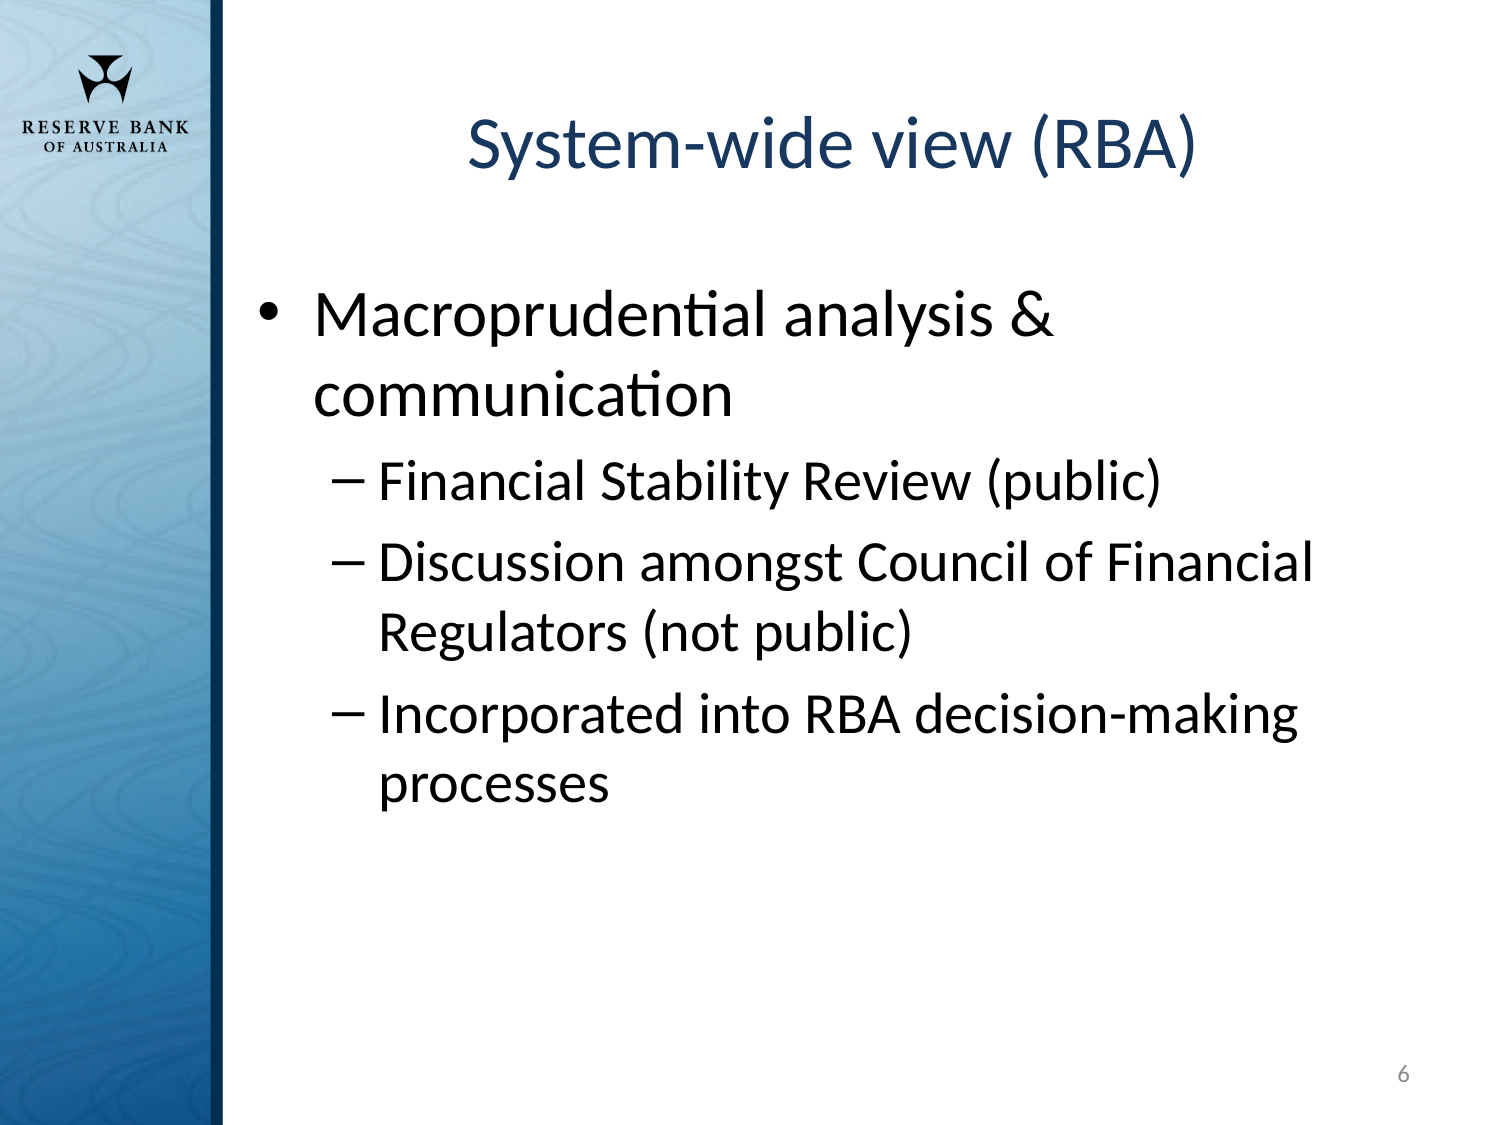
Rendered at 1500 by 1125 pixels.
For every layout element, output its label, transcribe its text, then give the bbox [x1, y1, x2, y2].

slide_number 6 [1074, 1042, 1425, 1103]
title System-wide view (RBA) [242, 45, 1425, 233]
picture [0, 0, 223, 1125]
list Macroprudential analysis & communication Financial Stability Review (public) Discussion amongst Council of Financial Regulators (not public) Incorporated into RBA decision-making processes [242, 262, 1471, 953]
